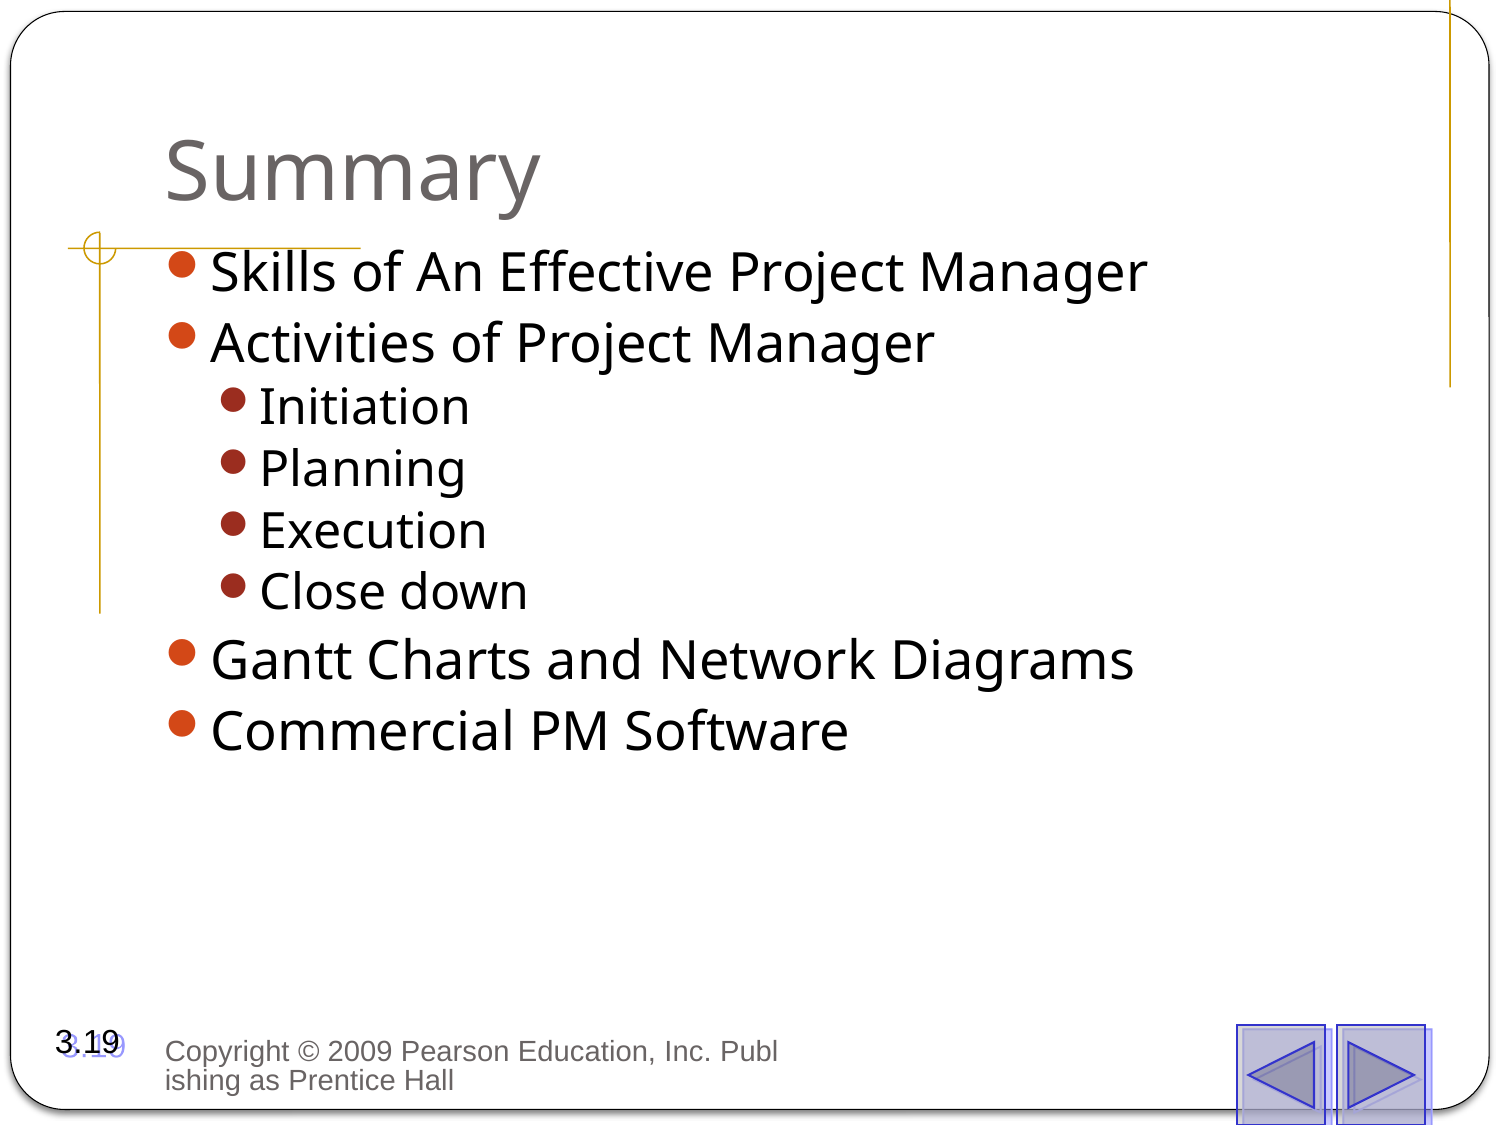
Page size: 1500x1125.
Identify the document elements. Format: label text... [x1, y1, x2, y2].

title Summary [150, 45, 1425, 233]
footer Copyright © 2009 Pearson Education, Inc. Publishing as Prentice Hall [150, 1012, 800, 1088]
text_box 3.19 [37, 1012, 138, 1107]
list Skills of An Effective Project Manager Activities of Project Manager Initiation Planning Execution Close down Gantt Charts and Network Diagrams Commercial PM Software [150, 237, 1425, 988]
